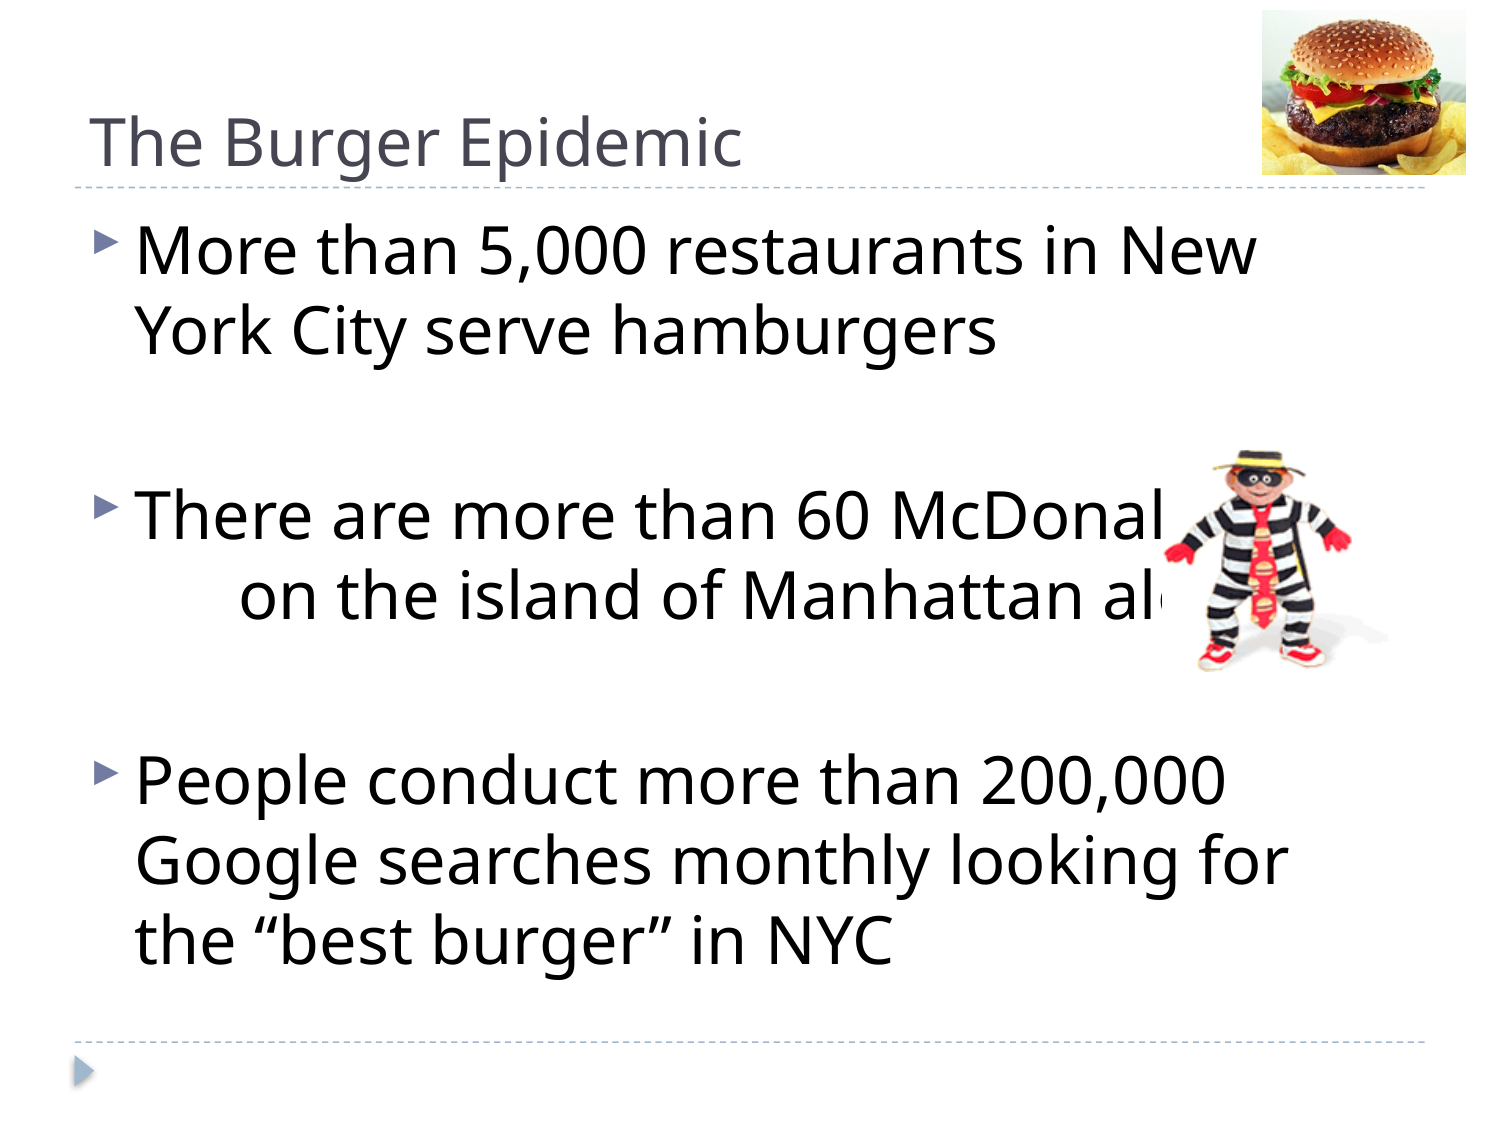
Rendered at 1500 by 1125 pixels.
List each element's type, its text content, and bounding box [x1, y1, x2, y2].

list More than 5,000 restaurants in New York City serve hamburgers There are more than 60 McDonalds on the island of Manhattan alone People conduct more than 200,000 Google searches monthly looking for the “best burger” in NYC [75, 200, 1425, 1010]
title The Burger Epidemic [75, 24, 1263, 188]
picture [1262, 9, 1466, 176]
picture [1162, 449, 1388, 673]
